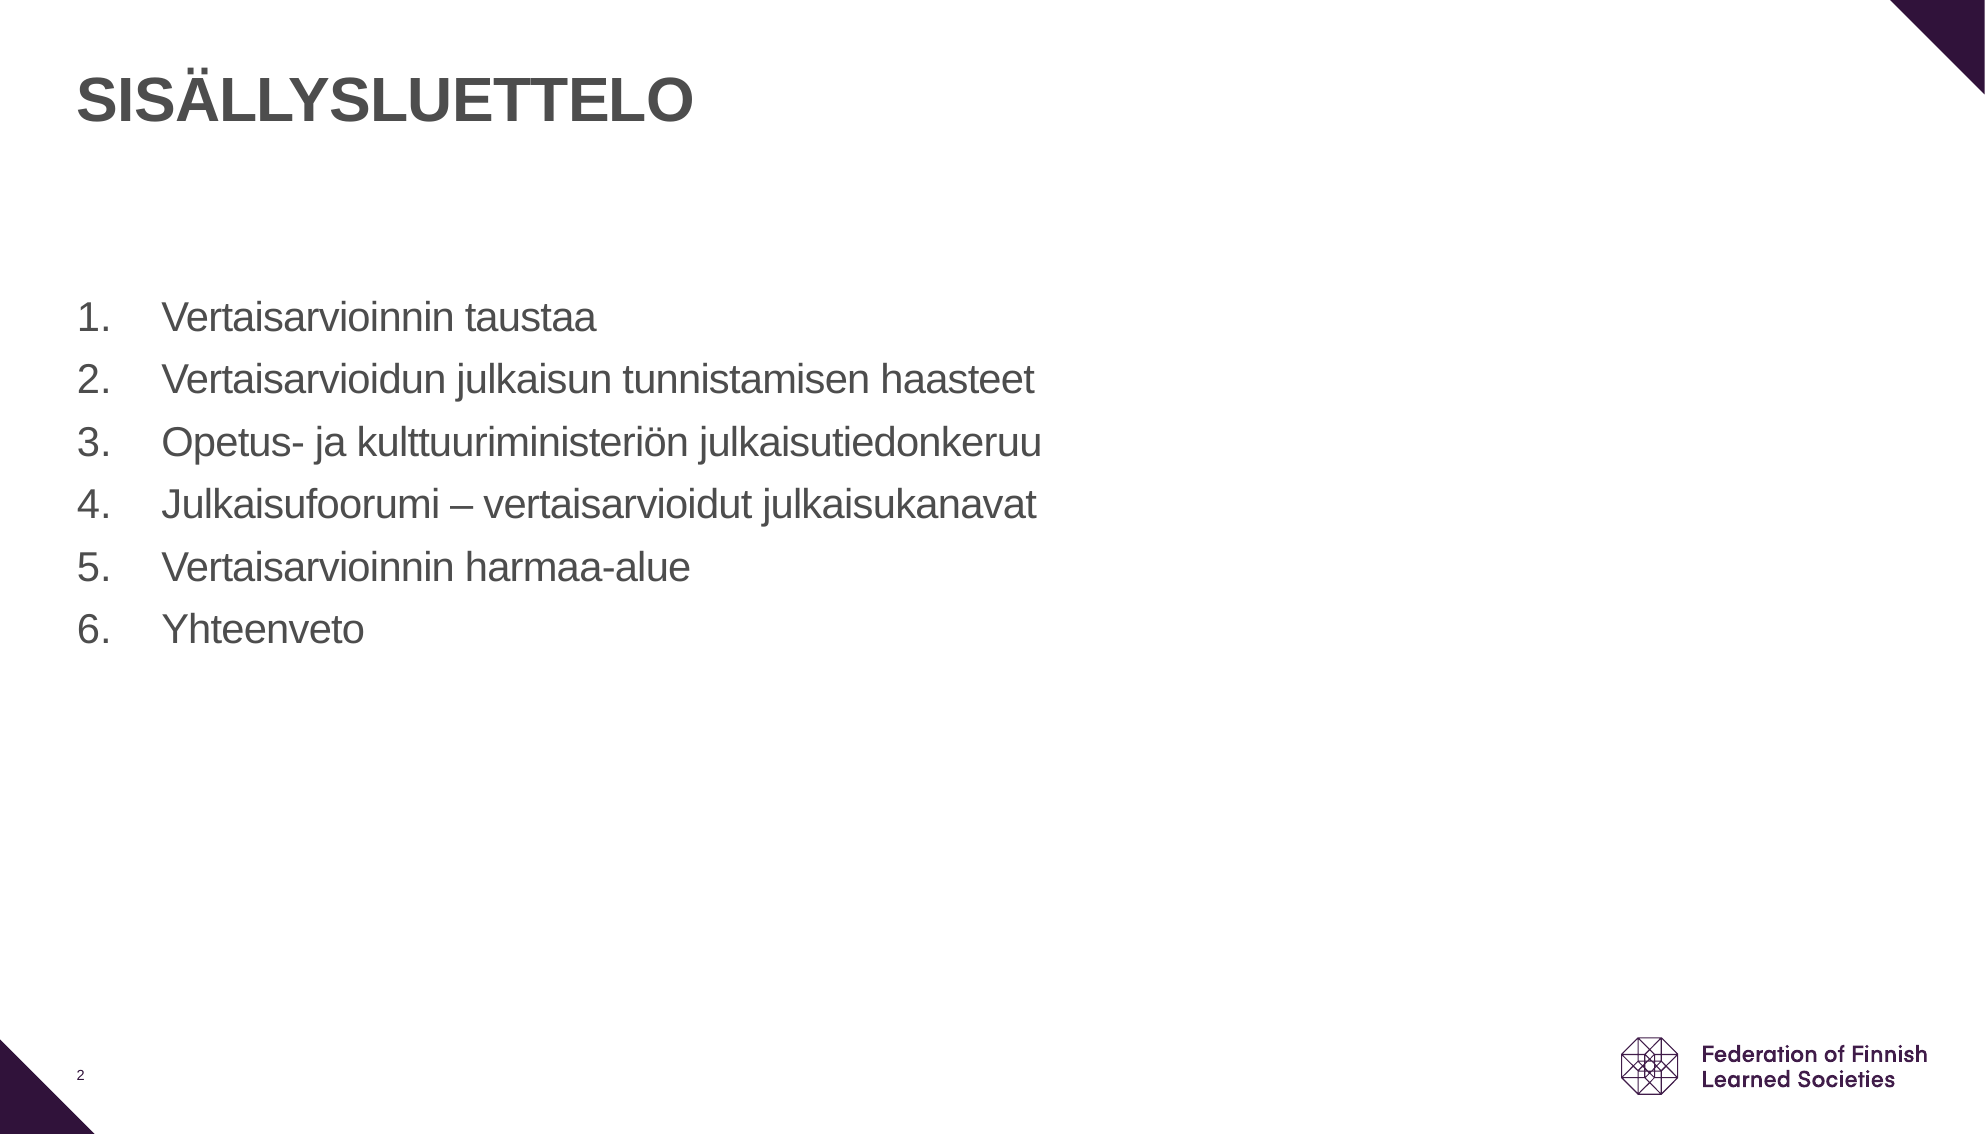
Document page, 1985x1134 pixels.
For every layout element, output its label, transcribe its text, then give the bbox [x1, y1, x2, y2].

title SISÄLLYSLUETTELO [70, 59, 1914, 235]
slide_number 2 [70, 1063, 141, 1087]
list Vertaisarvioinnin taustaa Vertaisarvioidun julkaisun tunnistamisen haasteet Opetus- ja kulttuuriministeriön julkaisutiedonkeruu Julkaisufoorumi – vertaisarvioidut julkaisukanavat Vertaisarvioinnin harmaa-alue Yhteenveto [70, 283, 1784, 1087]
